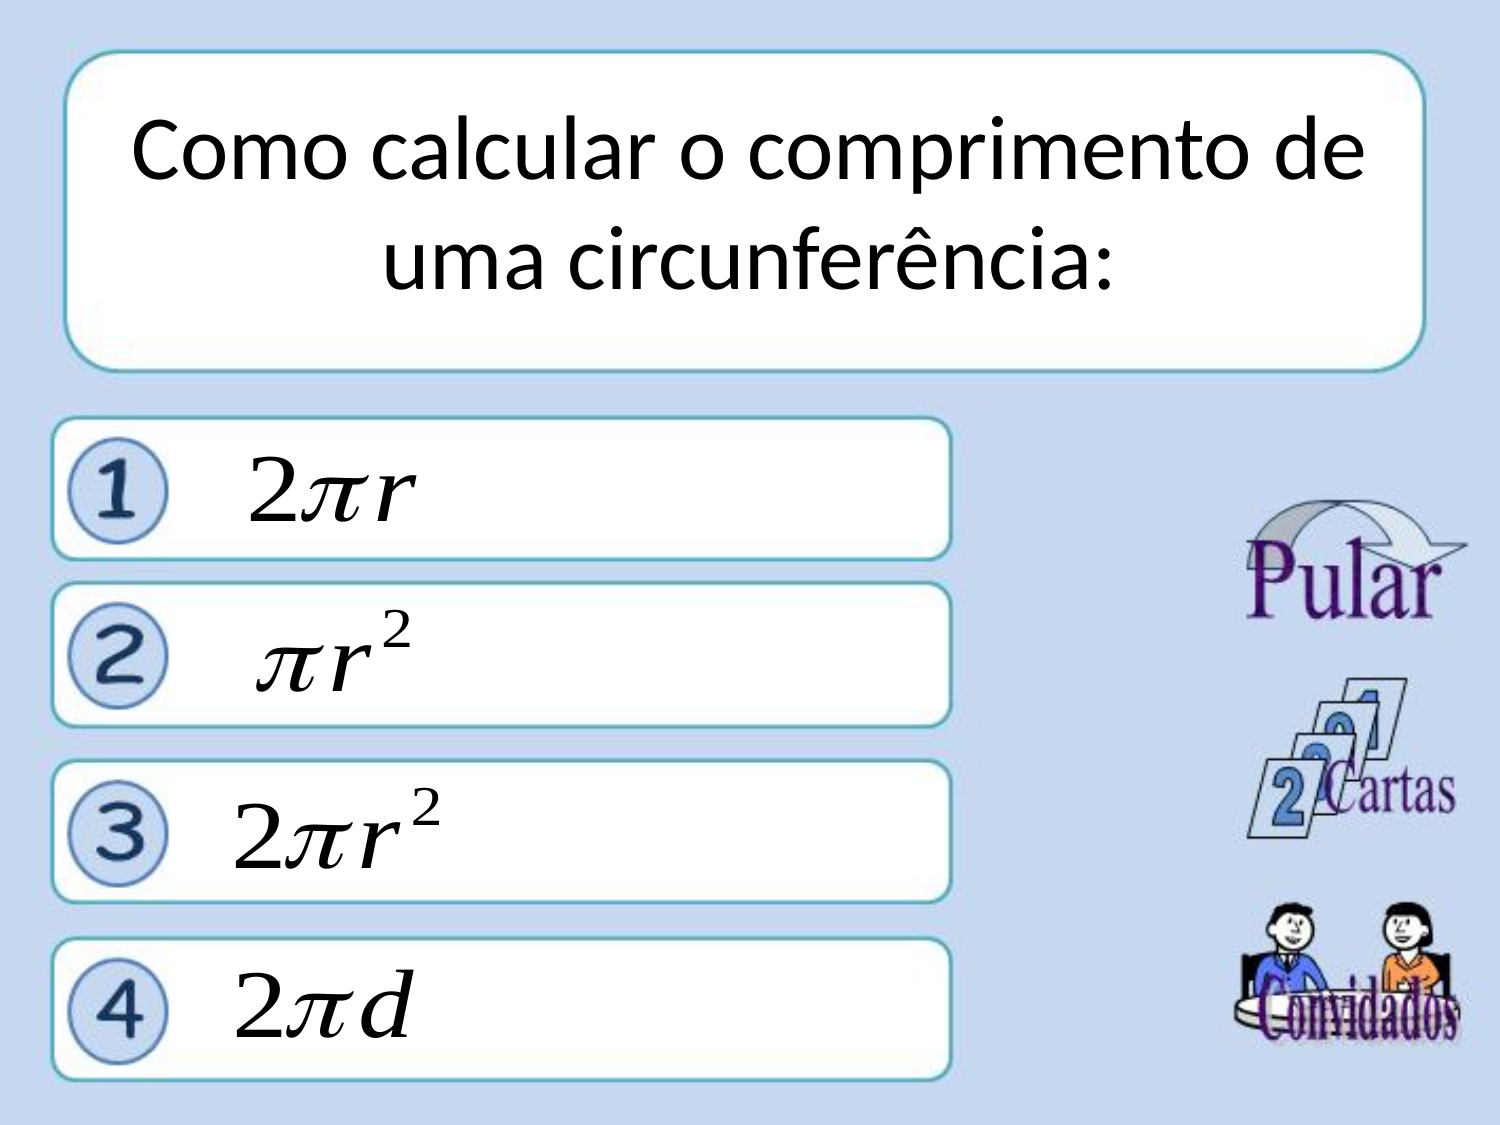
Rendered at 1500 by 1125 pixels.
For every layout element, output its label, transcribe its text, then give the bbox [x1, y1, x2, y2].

picture [0, 0, 1500, 1125]
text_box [229, 432, 444, 547]
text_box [241, 585, 437, 717]
text_box . . [1222, 479, 1471, 630]
title Como calcular o comprimento de uma circunferência: [74, 44, 1426, 351]
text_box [214, 762, 465, 894]
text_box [215, 948, 447, 1062]
